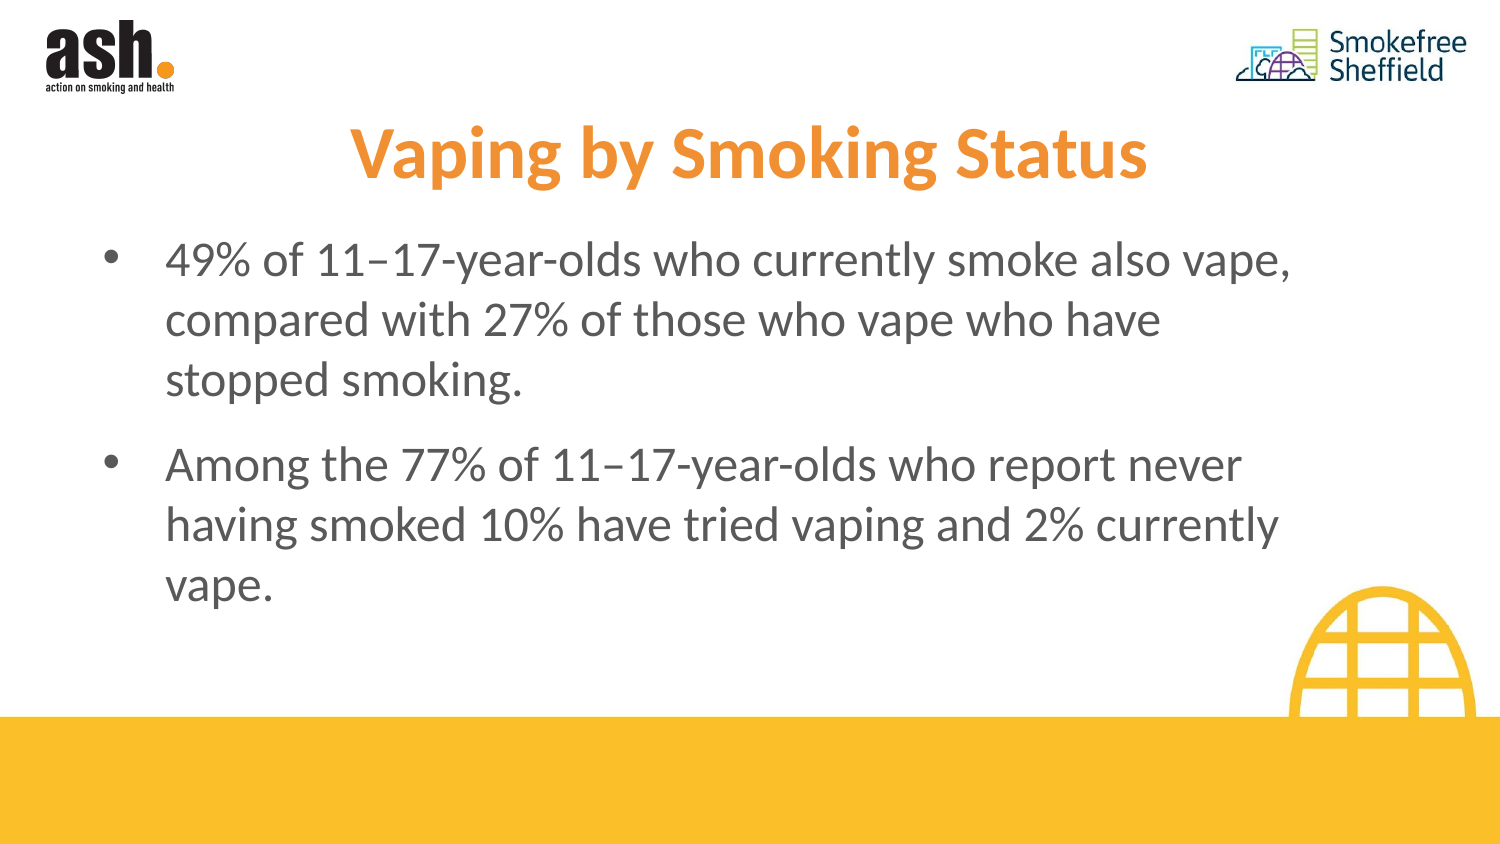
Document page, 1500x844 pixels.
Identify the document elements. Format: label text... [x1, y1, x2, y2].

list 49% of 11–17-year-olds who currently smoke also vape, compared with 27% of those who vape who have stopped smoking. Among the 77% of 11–17-year-olds who report never having smoked 10% have tried vaping and 2% currently vape. [75, 220, 1331, 827]
title Vaping by Smoking Status [75, 78, 1425, 220]
picture [0, 0, 1500, 844]
